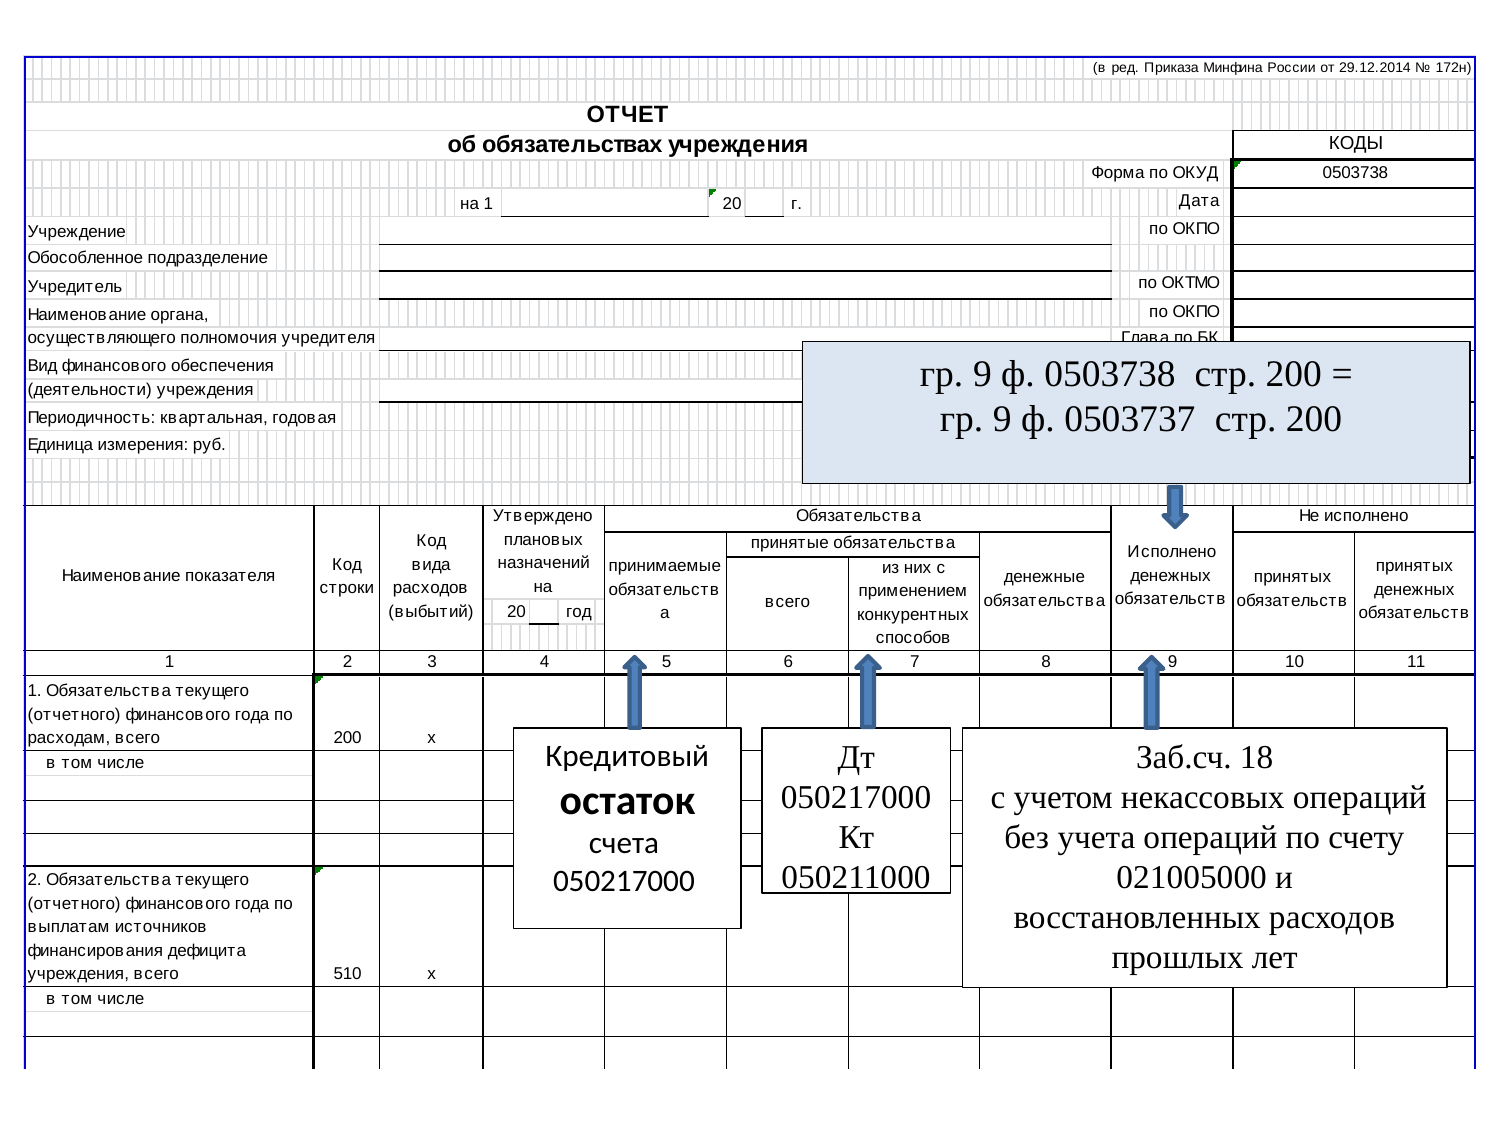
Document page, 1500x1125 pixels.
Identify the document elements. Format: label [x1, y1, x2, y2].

text_box [22, 54, 1478, 1071]
